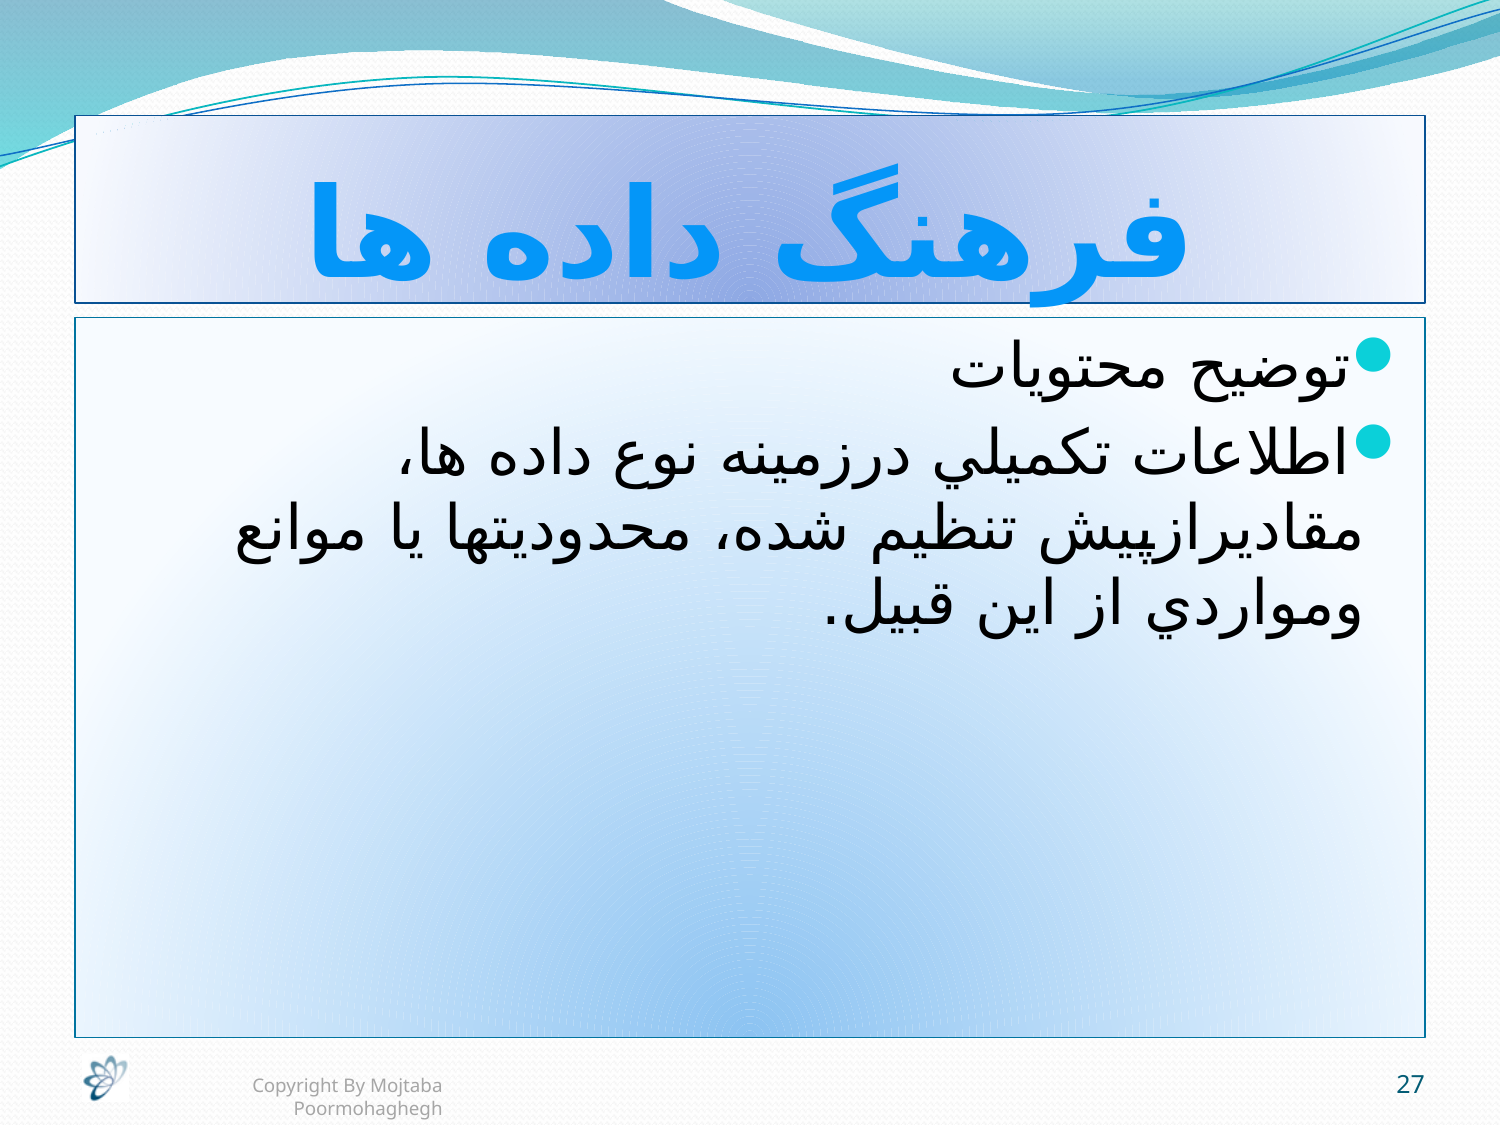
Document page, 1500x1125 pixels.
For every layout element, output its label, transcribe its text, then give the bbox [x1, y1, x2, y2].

list توضيح محتويات اطلاعات تكميلي درزمينه نوع داده ها، مقاديرازپيش تنظيم شده، محدوديتها يا موانع ومواردي از اين قبيل. [74, 317, 1426, 1038]
picture [81, 1054, 130, 1102]
title فرهنگ داده ها [74, 115, 1426, 304]
text_box Copyright By Mojtaba Poormohaghegh [105, 1066, 457, 1125]
slide_number 27 [1299, 1042, 1425, 1103]
